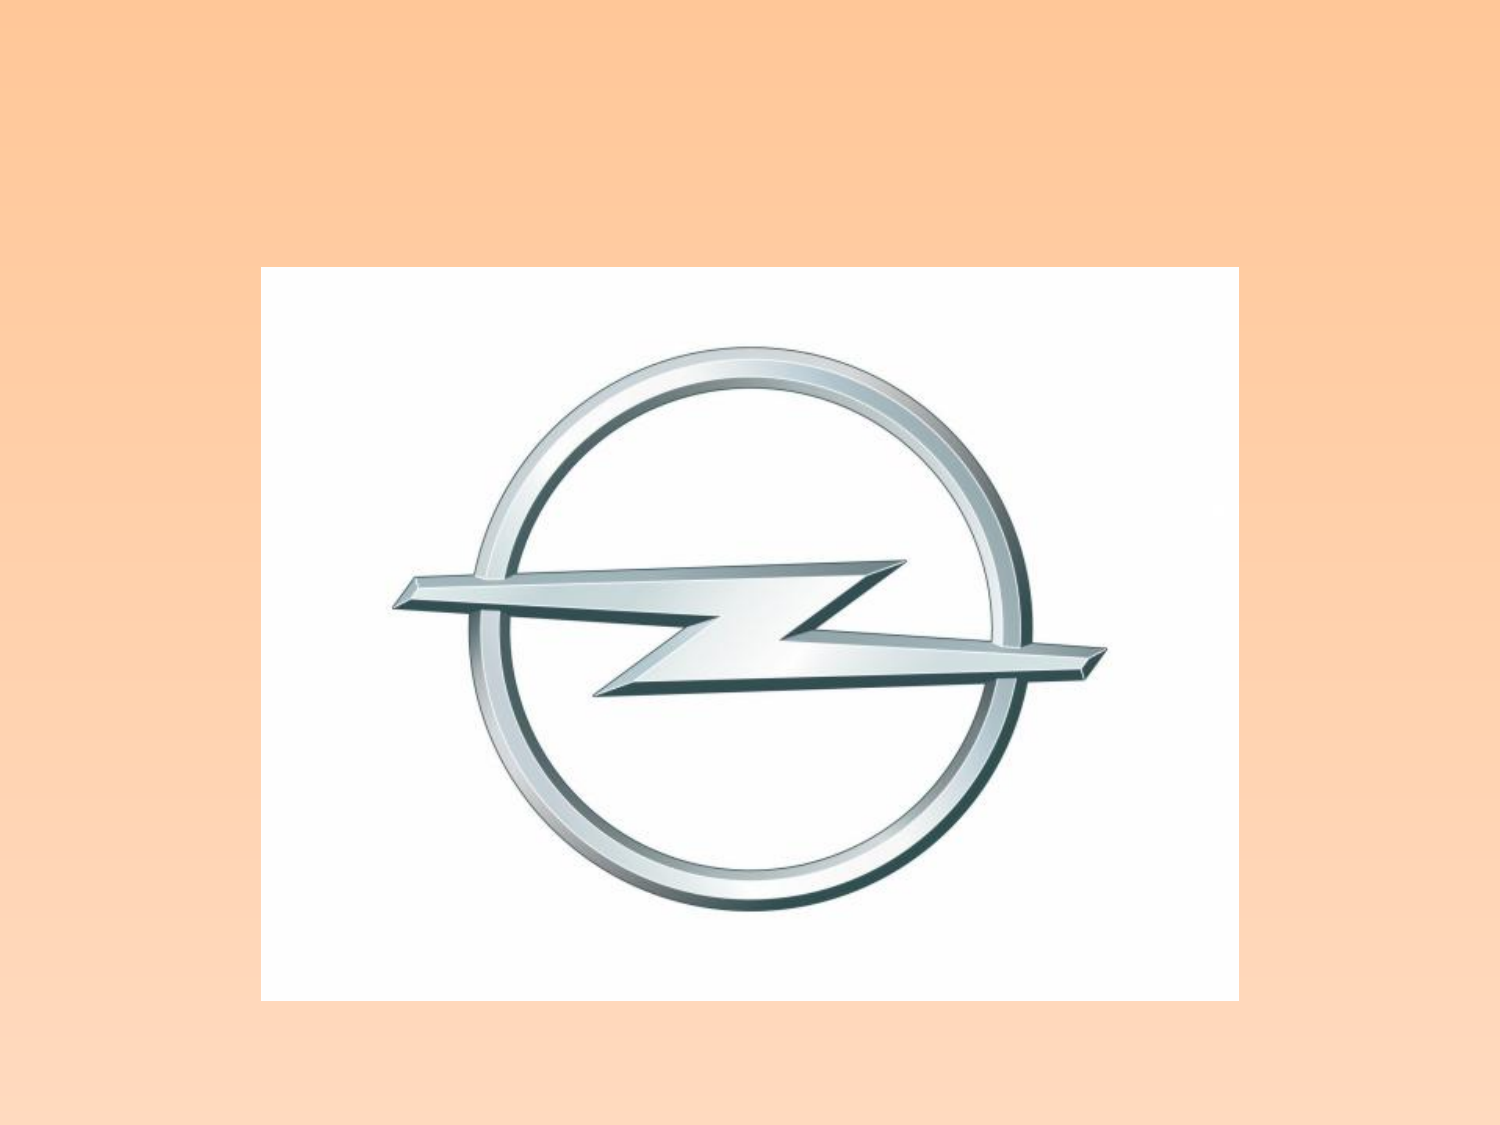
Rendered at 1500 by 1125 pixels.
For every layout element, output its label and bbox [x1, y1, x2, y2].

list [261, 267, 1239, 1001]
